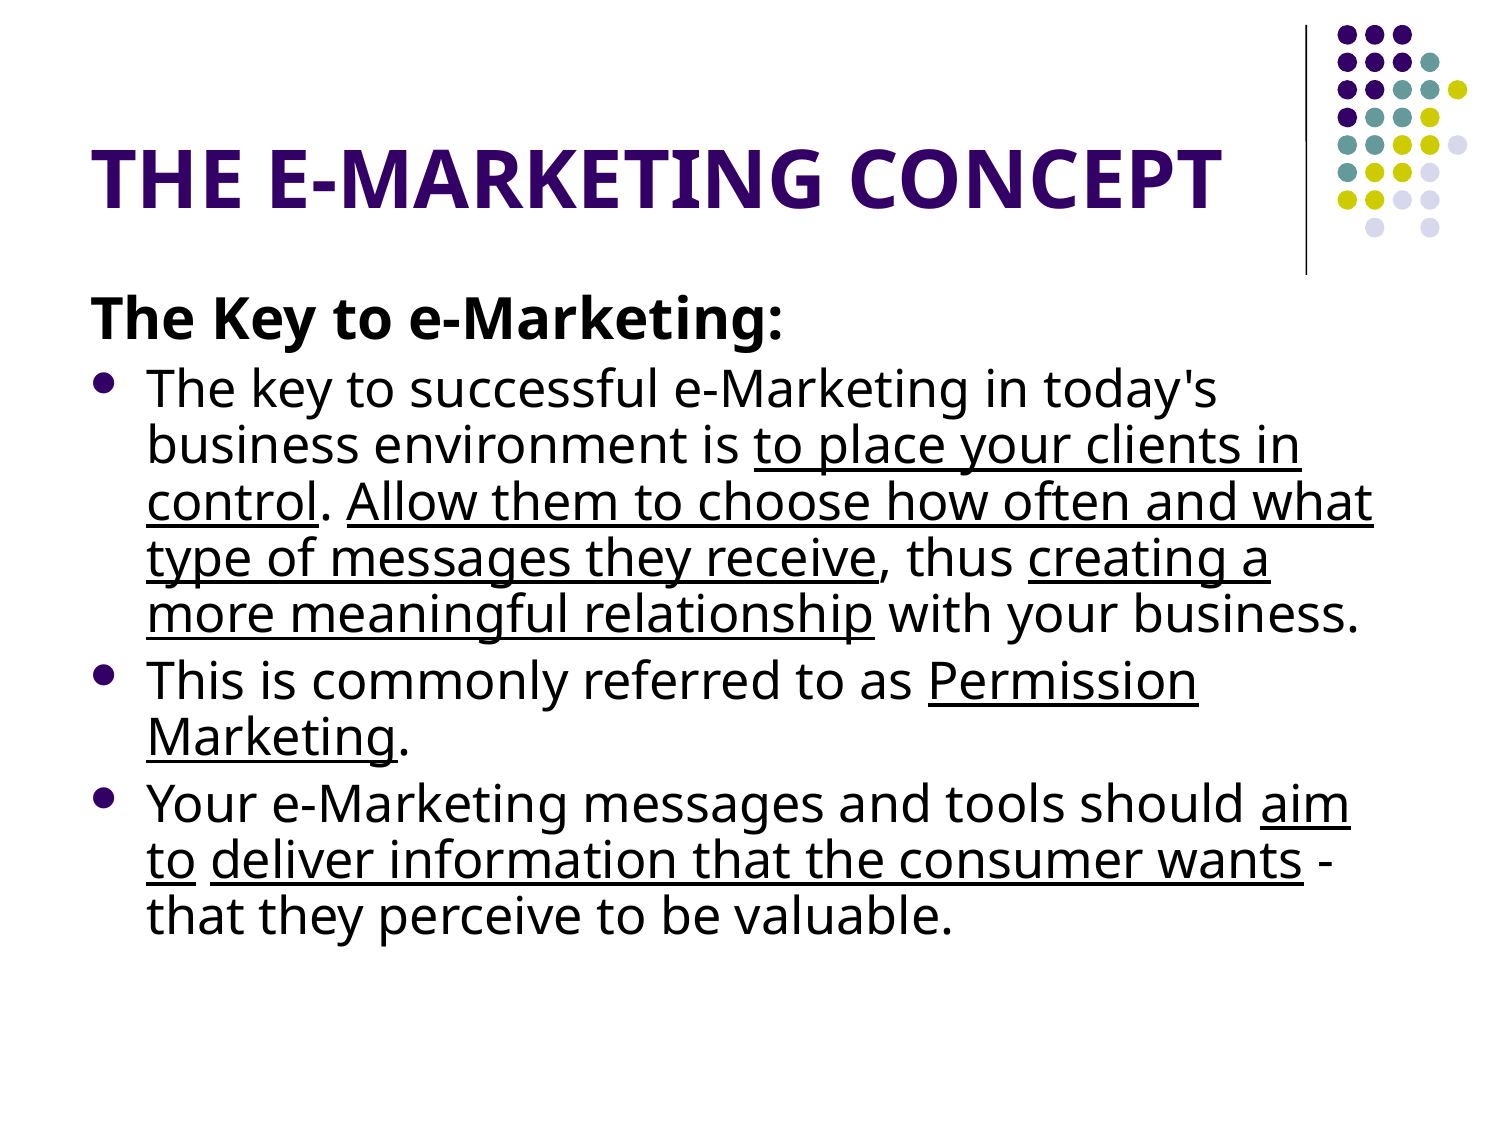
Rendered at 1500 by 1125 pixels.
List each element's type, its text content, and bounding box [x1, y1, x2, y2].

title THE E-MARKETING CONCEPT [75, 20, 1313, 233]
list The Key to e-Marketing: The key to successful e-Marketing in today's business environment is to place your clients in control. Allow them to choose how often and what type of messages they receive, thus creating a more meaningful relationship with your business. This is commonly referred to as Permission Marketing. Your e-Marketing messages and tools should aim to deliver information that the consumer wants - that they perceive to be valuable. [75, 282, 1425, 1088]
